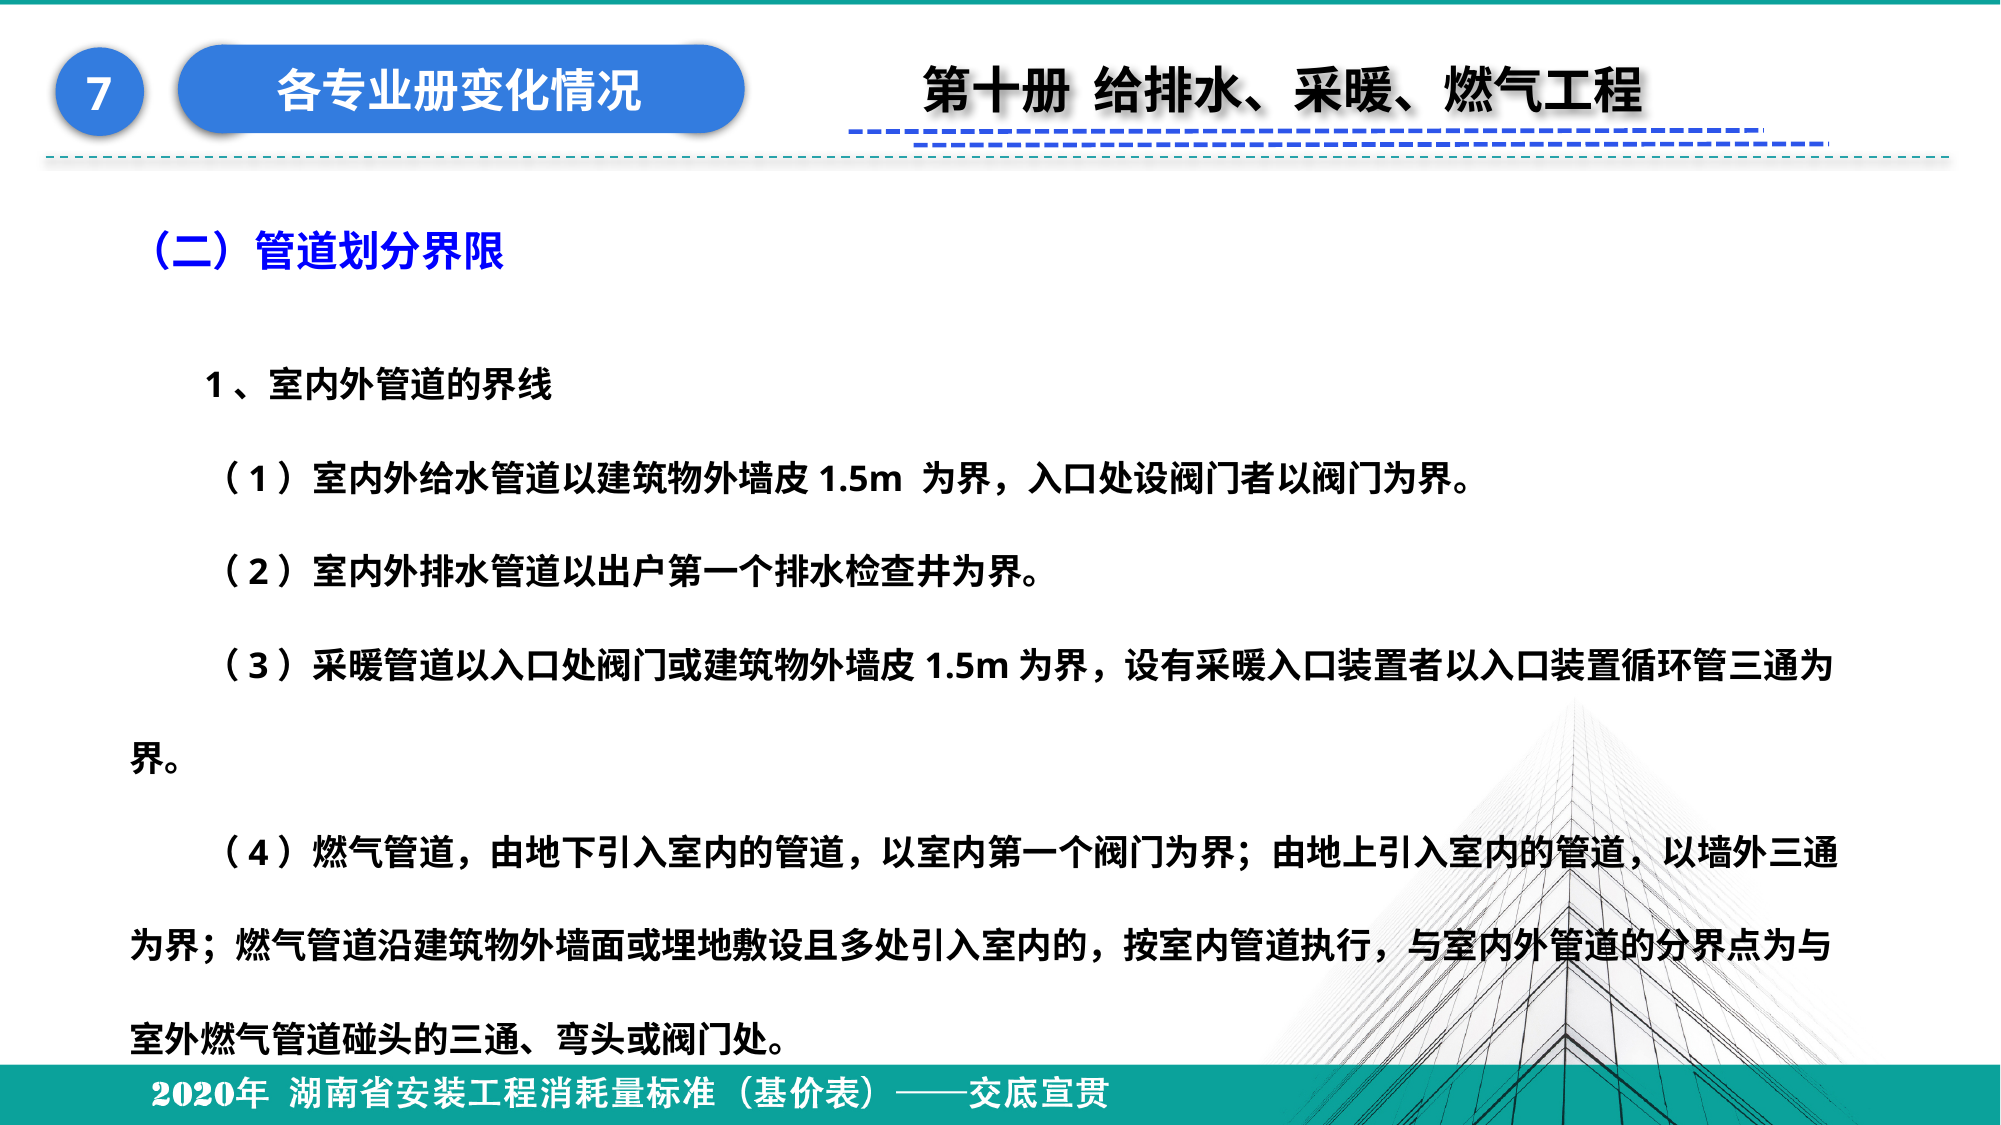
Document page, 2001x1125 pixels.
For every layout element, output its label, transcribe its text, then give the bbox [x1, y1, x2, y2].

picture [0, 0, 2001, 1125]
slide_number [1918, 0, 2000, 52]
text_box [45, 44, 1955, 158]
text_box （二）管道划分界限 1、室内外管道的界线 （1）室内外给水管道以建筑物外墙皮1.5m 为界，入口处设阀门者以阀门为界。 （2）室内外排水管道以出户第一个排水检查井为界。 （3）采暖管道以入口处阀门或建筑物外墙皮1.5m为界，设有采暖入口装置者以入口装置循环管三通为界。 （4）燃气管道，由地下引入室内的管道，以室内第一个阀门为界；由地上引入室内的管道，以墙外三通为界；燃气管道沿建筑物外墙面或埋地敷设且多处引入室内的，按室内管道执行，与室内外管道的分界点为与室外燃气管道碰头的三通、弯头或阀门处。 [114, 180, 1857, 1125]
